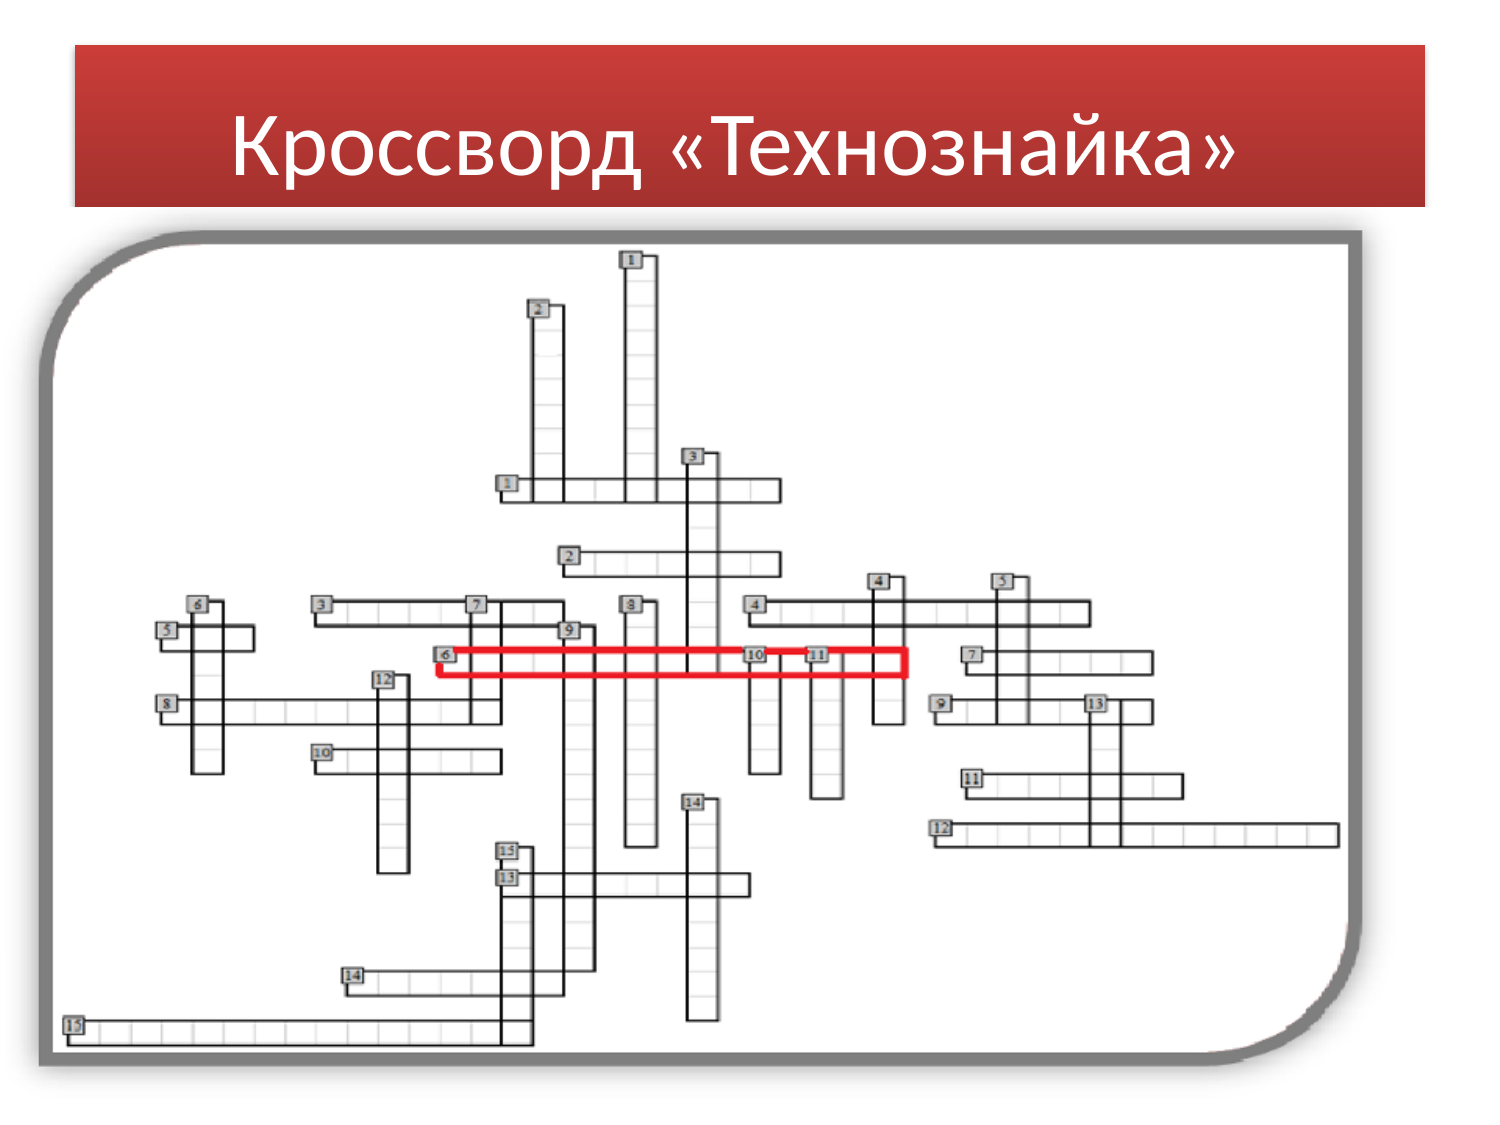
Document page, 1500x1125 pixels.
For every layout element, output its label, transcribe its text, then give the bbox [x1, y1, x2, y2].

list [0, 207, 1500, 1107]
title Кроссворд «Технознайка» [74, 44, 1426, 207]
